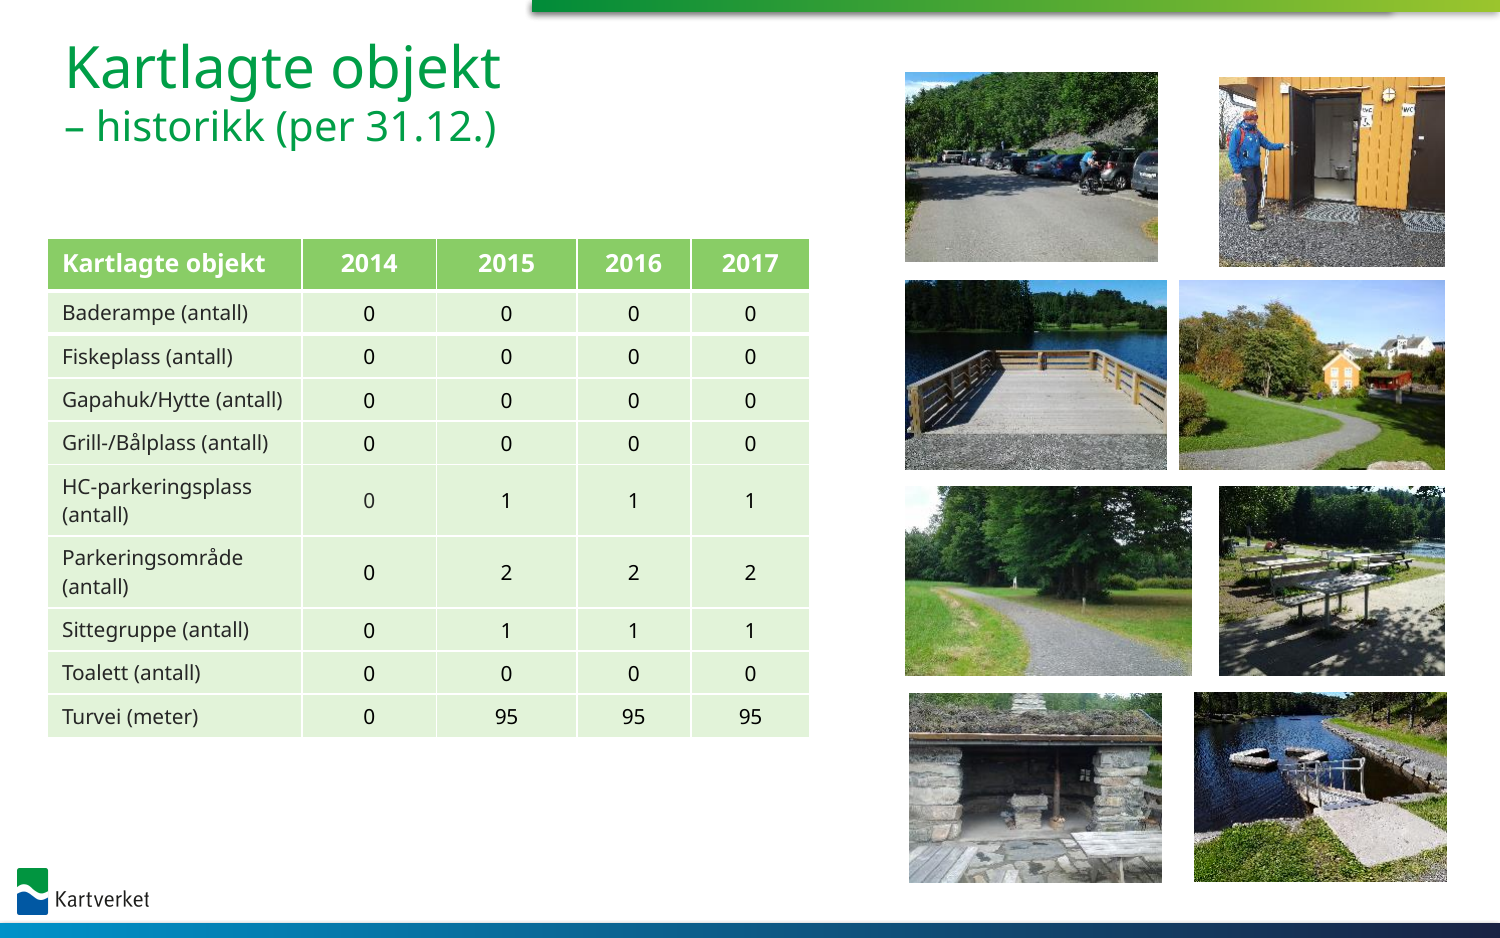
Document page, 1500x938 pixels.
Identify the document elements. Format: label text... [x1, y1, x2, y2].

table_cell 0 [578, 336, 690, 377]
text_box Kartlagte objekt – historikk (per 31.12.) [49, 14, 1431, 158]
table_cell 0 [578, 422, 690, 464]
table_cell 95 [437, 695, 576, 737]
picture [1219, 486, 1445, 676]
table_cell 0 [578, 379, 690, 420]
table_header Kartlagte objekt [48, 239, 301, 289]
table_cell 0 [303, 379, 436, 420]
table_cell 0 [692, 422, 809, 464]
table_header 2016 [578, 239, 690, 289]
table_header 2015 [437, 239, 576, 289]
table_cell 1 [437, 465, 576, 535]
table_cell Sittegruppe (antall) [48, 609, 301, 650]
table_cell 1 [578, 465, 690, 535]
table_cell 0 [578, 652, 690, 693]
table_cell Parkeringsområde (antall) [48, 537, 301, 607]
picture [905, 280, 1167, 470]
table_cell 0 [437, 652, 576, 693]
table_cell 0 [303, 537, 436, 607]
table_cell Baderampe (antall) [48, 293, 301, 332]
table_cell 0 [692, 336, 809, 377]
table_cell 95 [578, 695, 690, 737]
table_cell 2 [437, 537, 576, 607]
table_cell 1 [578, 609, 690, 650]
table_cell 0 [692, 293, 809, 332]
picture [1194, 692, 1448, 882]
picture [905, 486, 1193, 676]
table_header 2014 [303, 239, 436, 289]
table_cell 0 [303, 695, 436, 737]
table_cell HC-parkeringsplass (antall) [48, 465, 301, 535]
table_cell 0 [437, 422, 576, 464]
table_cell 0 [303, 652, 436, 693]
picture [1219, 77, 1445, 267]
table_cell 1 [437, 609, 576, 650]
table_cell Toalett (antall) [48, 652, 301, 693]
table_cell 0 [692, 379, 809, 420]
table_cell Fiskeplass (antall) [48, 336, 301, 377]
table_cell Gapahuk/Hytte (antall) [48, 379, 301, 420]
table_cell 1 [692, 609, 809, 650]
table_cell 1 [692, 465, 809, 535]
table_cell 0 [303, 422, 436, 464]
table_cell 0 [437, 293, 576, 332]
table_cell 0 [303, 465, 436, 535]
table_cell 0 [437, 336, 576, 377]
table_header 2017 [692, 239, 809, 289]
picture [1179, 280, 1445, 470]
table_cell Turvei (meter) [48, 695, 301, 737]
table_cell Grill-/Bålplass (antall) [48, 422, 301, 464]
table_cell 0 [303, 293, 436, 332]
table_cell 2 [692, 537, 809, 607]
picture [905, 72, 1158, 262]
table_cell 0 [303, 336, 436, 377]
table_cell 0 [303, 609, 436, 650]
table_cell 95 [692, 695, 809, 737]
table_cell 2 [578, 537, 690, 607]
table_cell 0 [692, 652, 809, 693]
table_cell 0 [578, 293, 690, 332]
table_cell 0 [437, 379, 576, 420]
picture [909, 693, 1163, 884]
